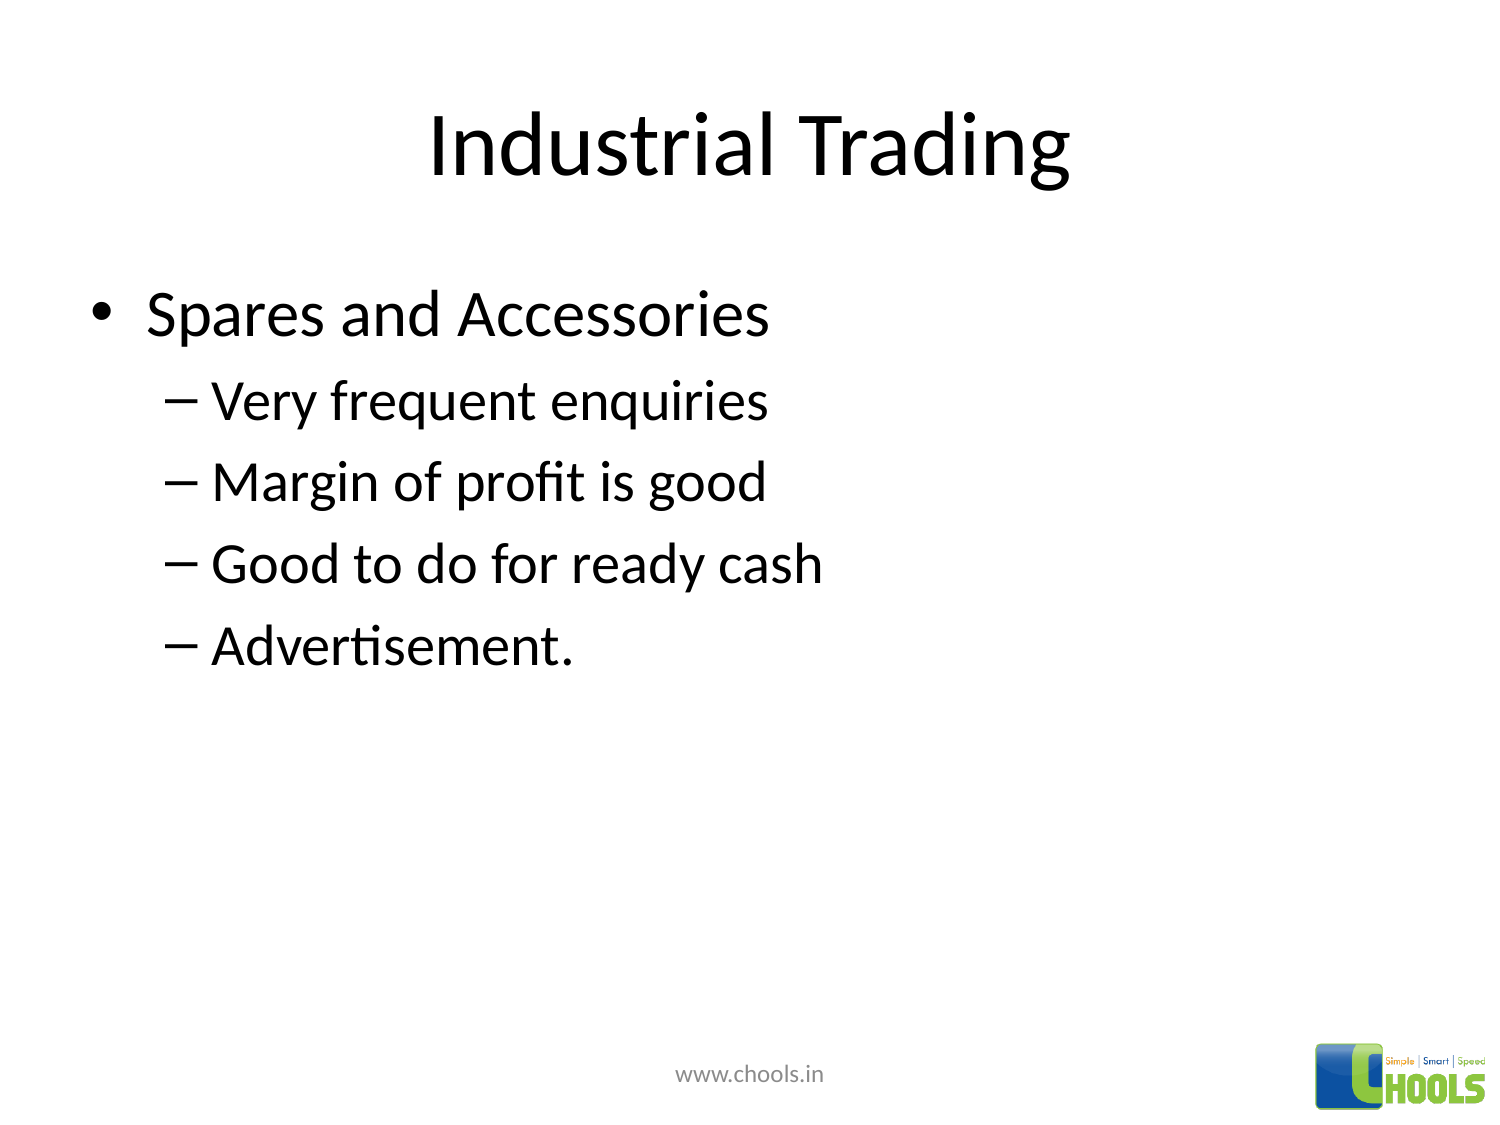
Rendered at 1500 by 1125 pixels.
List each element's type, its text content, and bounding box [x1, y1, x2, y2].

title Industrial Trading [75, 45, 1425, 233]
footer www.chools.in [512, 1042, 988, 1103]
list Spares and Accessories Very frequent enquiries Margin of profit is good Good to do for ready cash Advertisement. [75, 262, 1425, 1005]
picture [1299, 1032, 1500, 1125]
